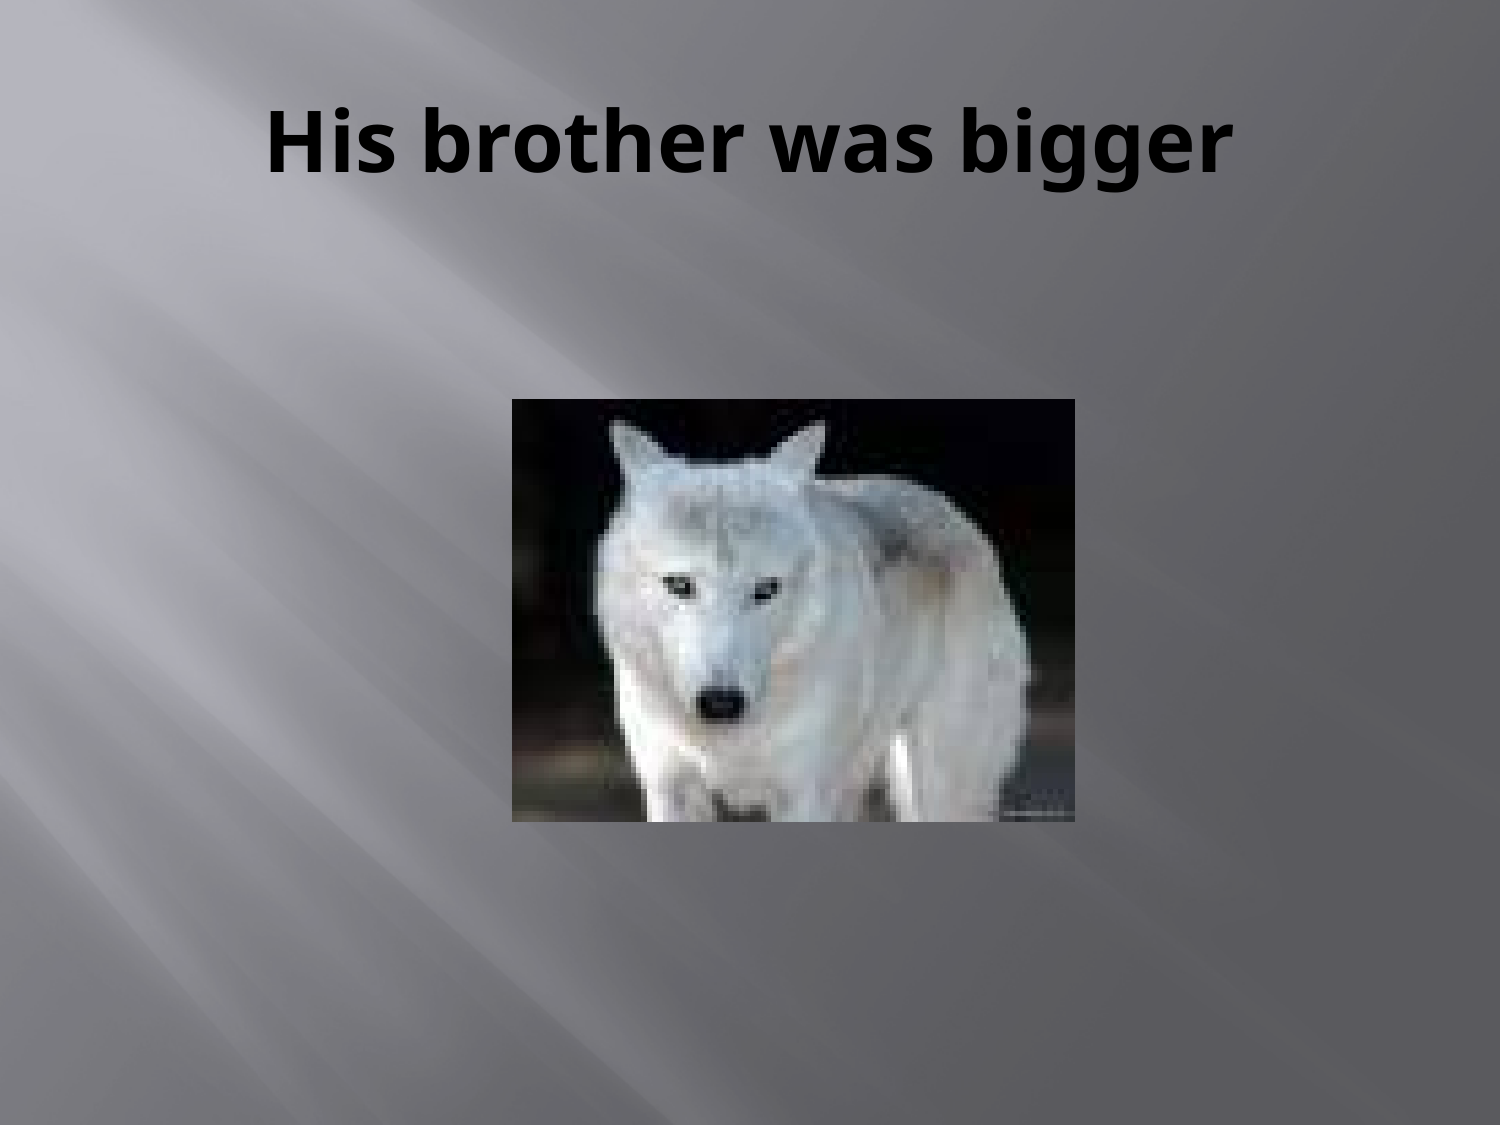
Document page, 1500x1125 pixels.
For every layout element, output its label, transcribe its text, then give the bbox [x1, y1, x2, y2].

title His brother was bigger [75, 45, 1425, 233]
picture [512, 399, 1076, 823]
